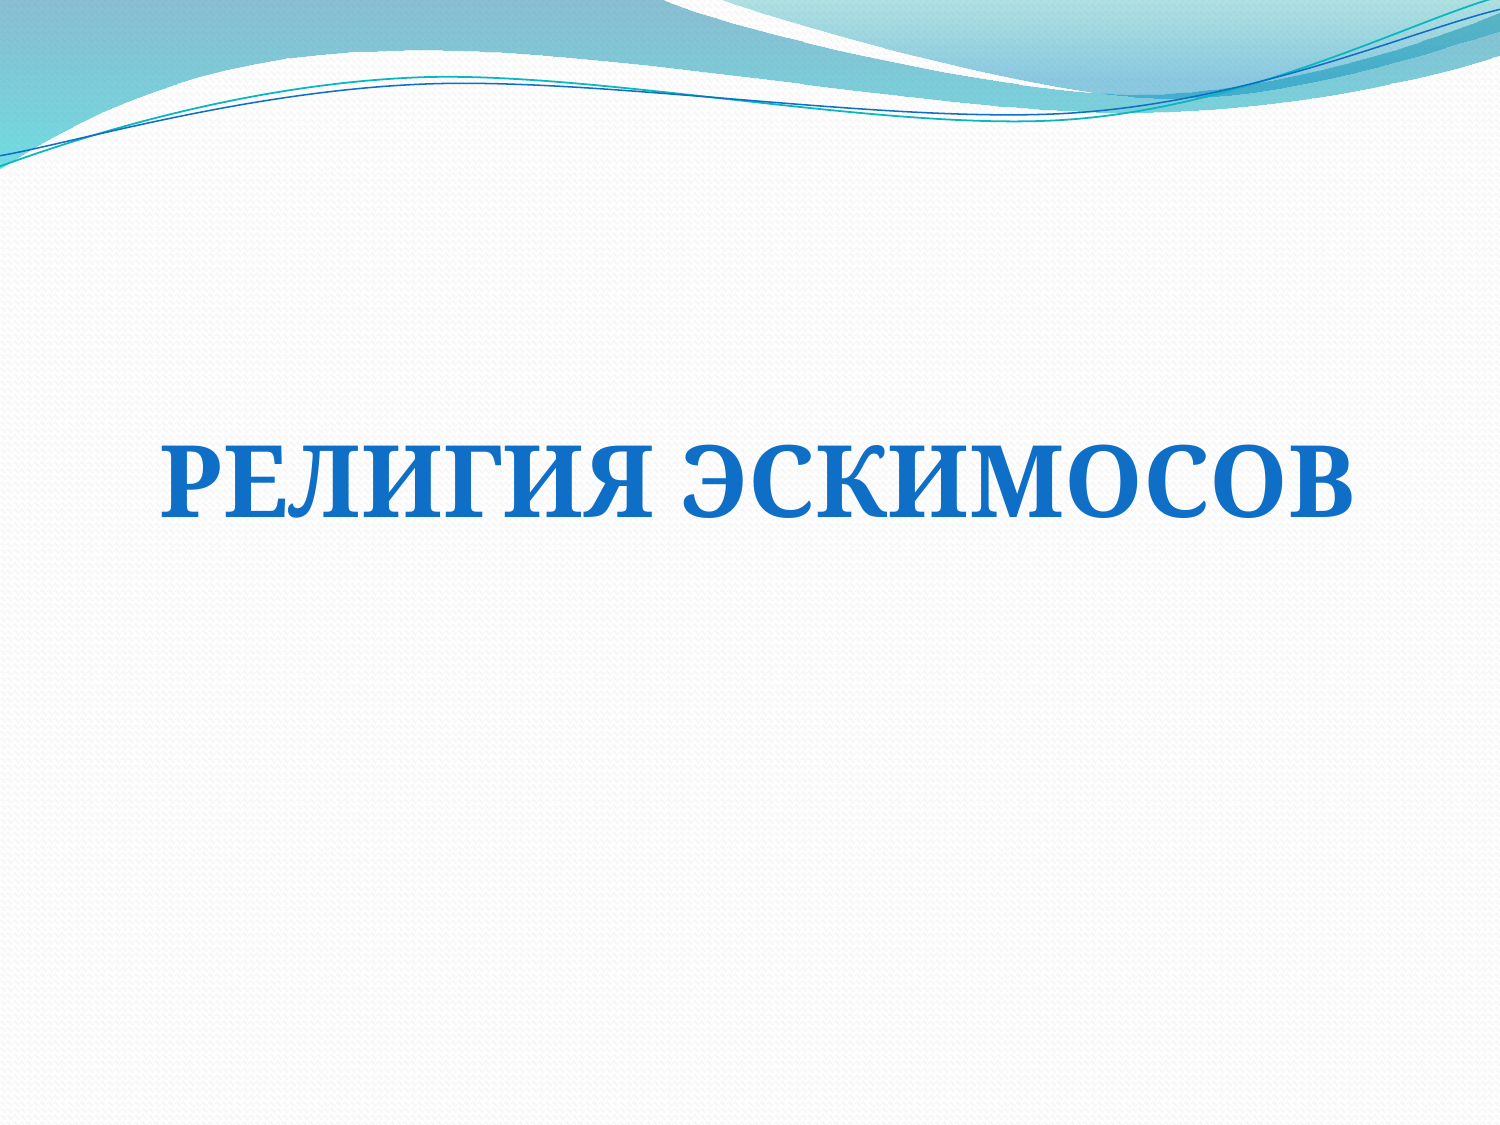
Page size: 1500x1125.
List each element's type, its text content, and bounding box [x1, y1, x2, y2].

text_box Религия эскимосов [144, 410, 1372, 545]
